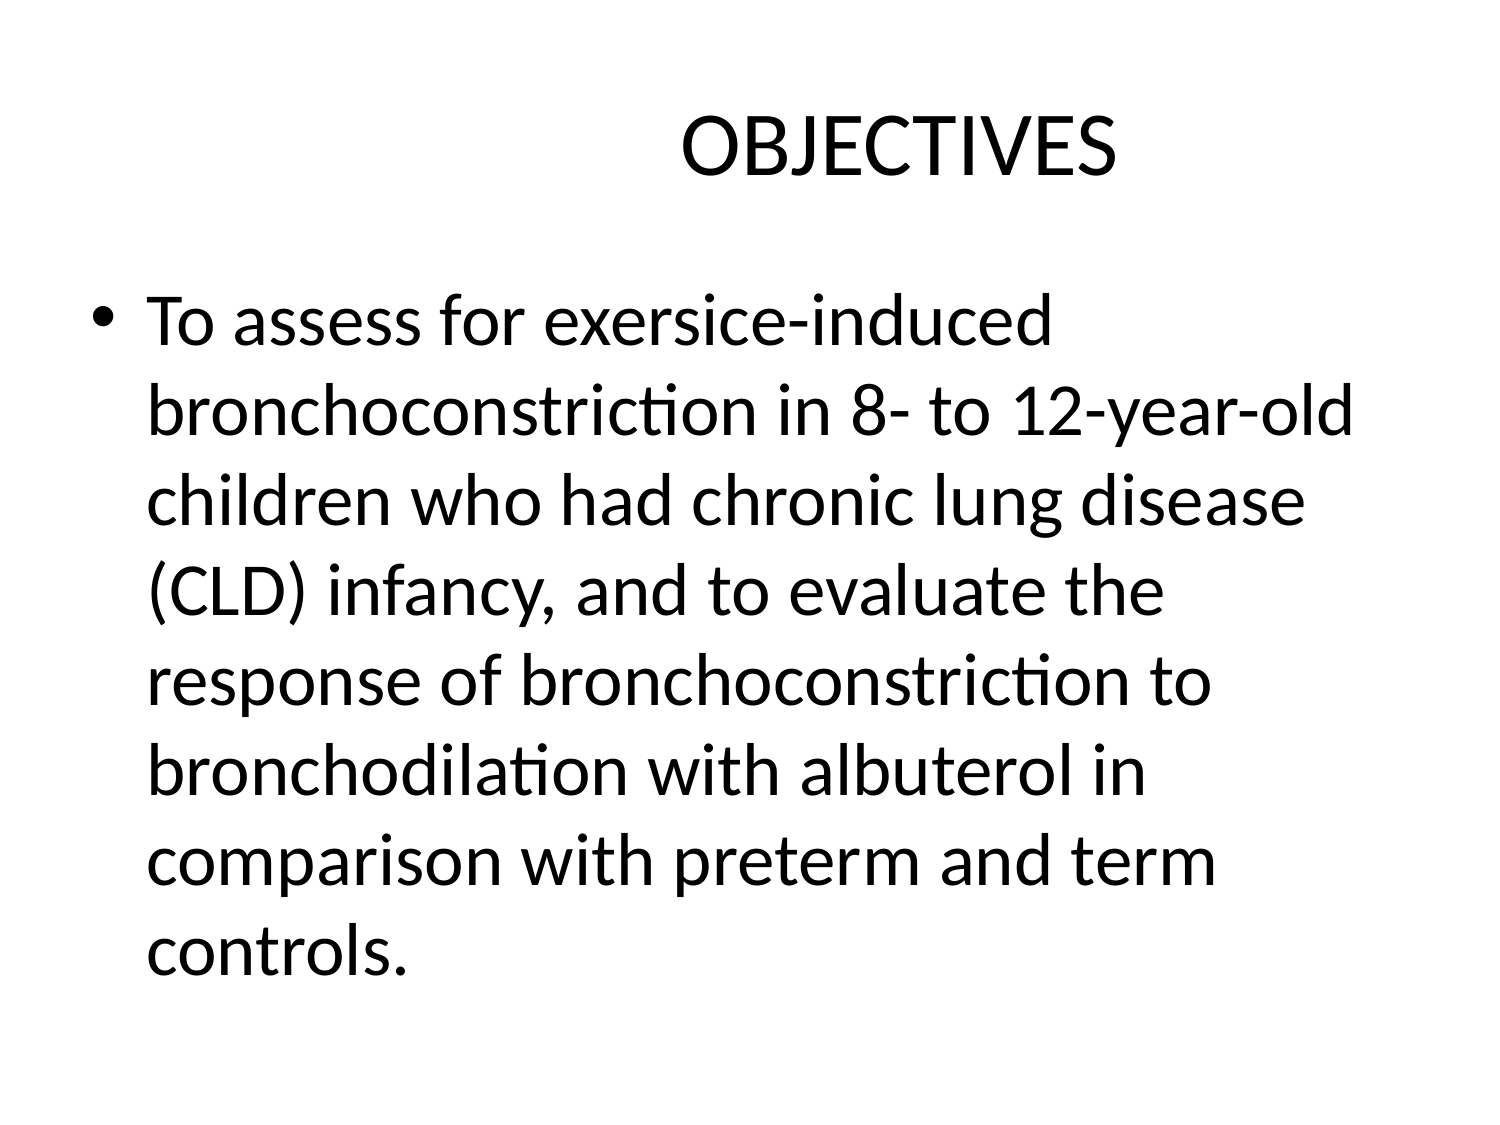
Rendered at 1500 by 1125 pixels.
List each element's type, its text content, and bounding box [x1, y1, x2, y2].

title OBJECTIVES [75, 45, 1425, 233]
list To assess for exersice-induced bronchoconstriction in 8- to 12-year-old children who had chronic lung disease (CLD) infancy, and to evaluate the response of bronchoconstriction to bronchodilation with albuterol in comparison with preterm and term controls. [75, 262, 1425, 1005]
